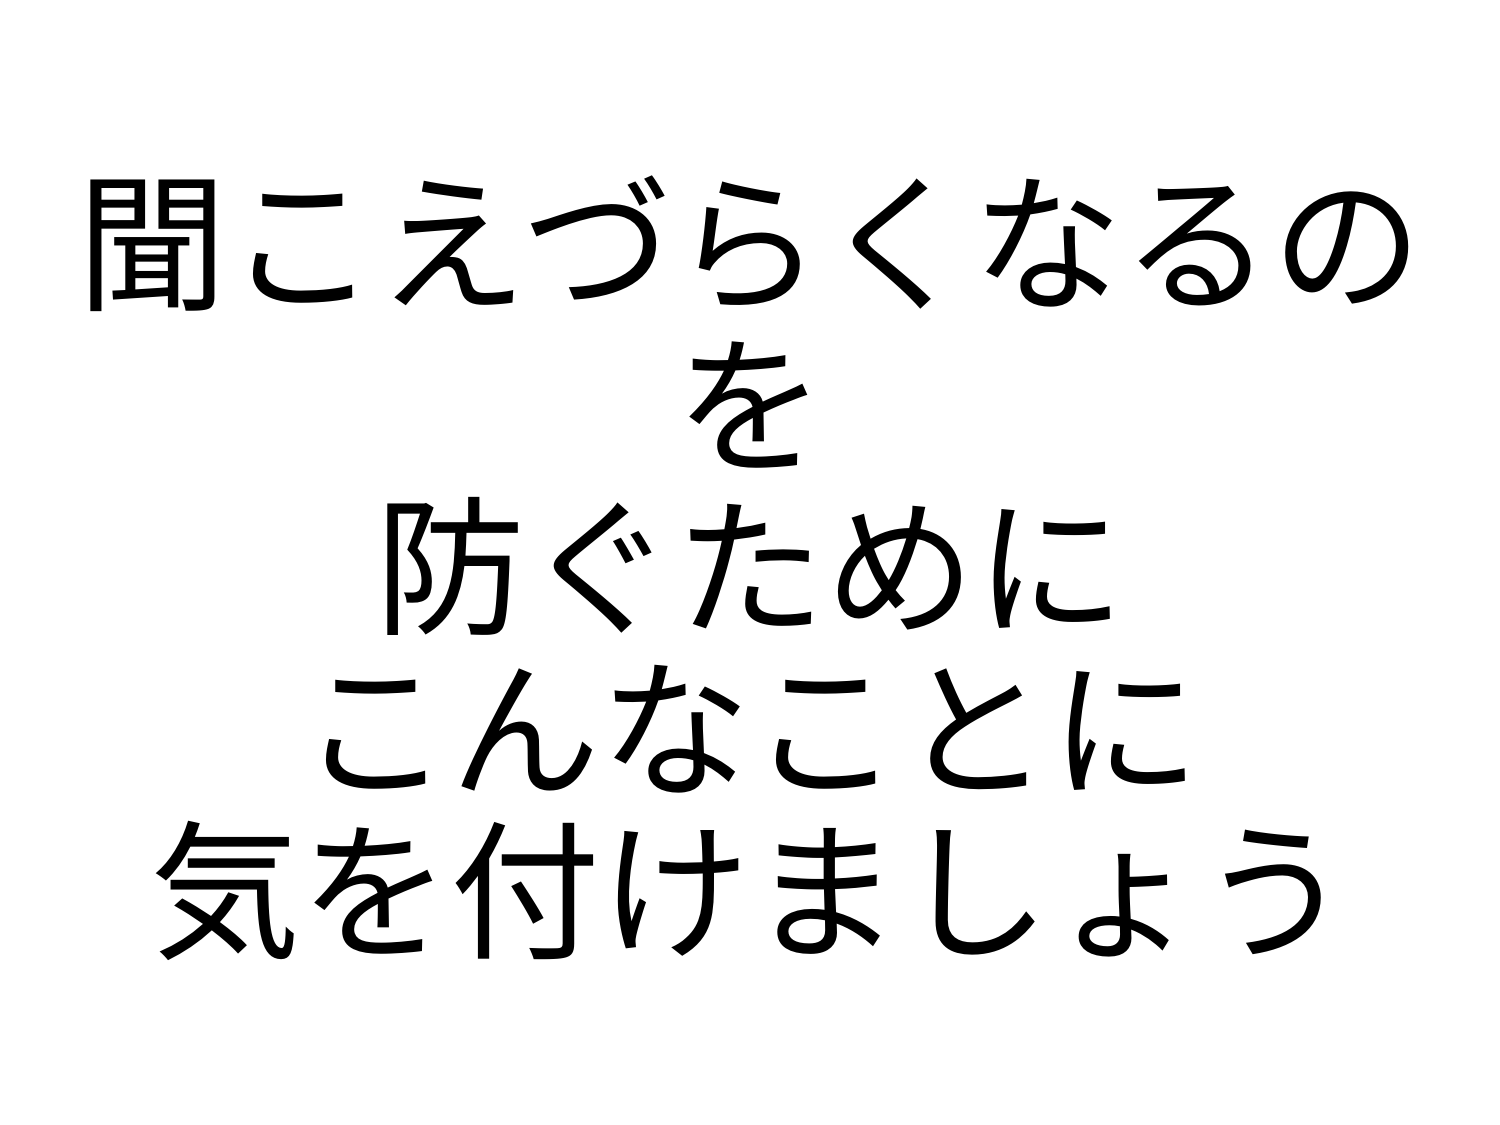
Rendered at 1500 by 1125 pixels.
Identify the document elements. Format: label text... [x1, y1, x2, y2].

text_box 聞こえづらくなるのを 防ぐために こんなことに 気を付けましょう [48, 177, 1452, 973]
